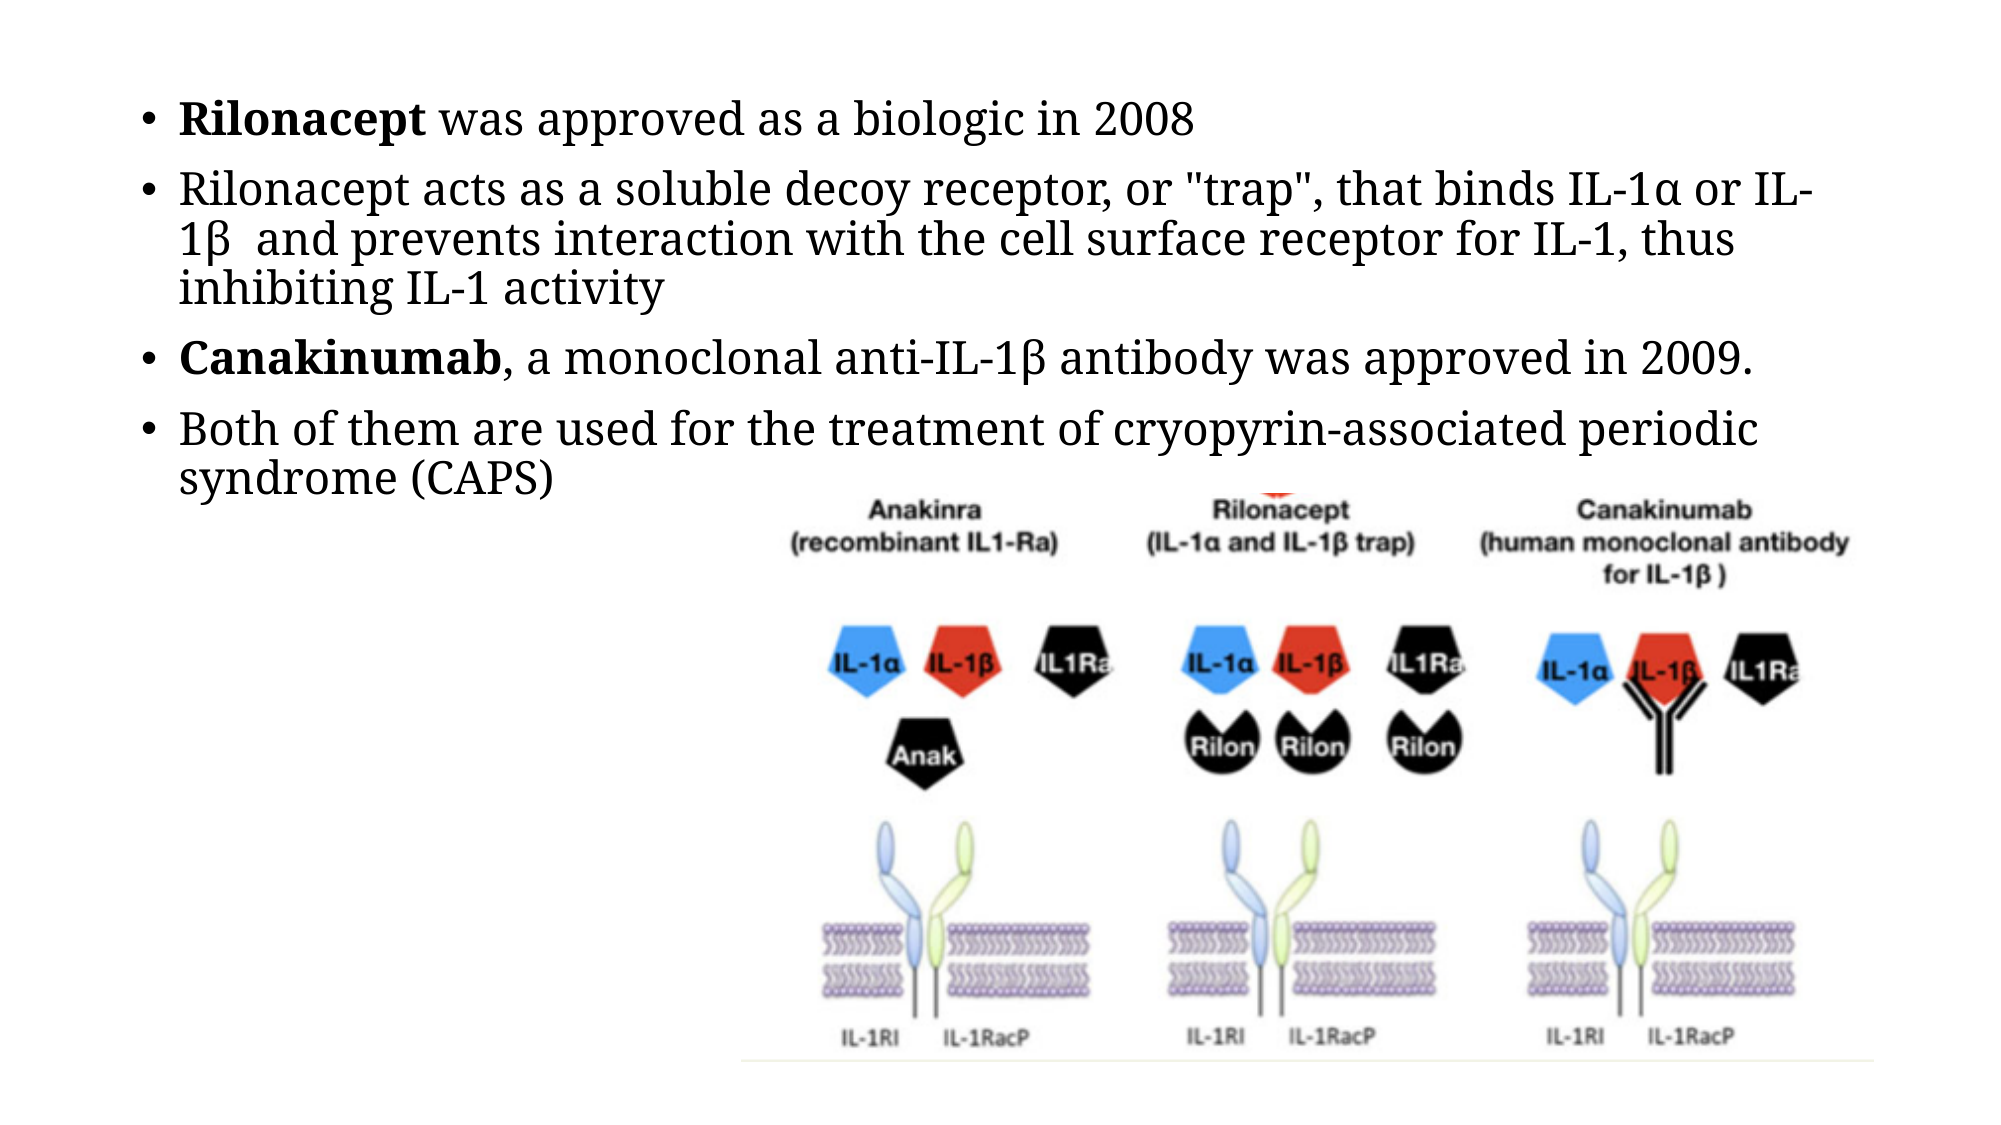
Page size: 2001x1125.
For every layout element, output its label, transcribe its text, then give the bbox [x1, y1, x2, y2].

list Rilonacept was approved as a biologic in 2008 Rilonacept acts as a soluble decoy receptor, or "trap", that binds IL-1α or IL-1β and prevents interaction with the cell surface receptor for IL-1, thus inhibiting IL-1 activity Canakinumab, a monoclonal anti-IL-1β antibody was approved in 2009. Both of them are used for the treatment of cryopyrin-associated periodic syndrome (CAPS) [125, 88, 1851, 803]
picture [741, 493, 1874, 1062]
